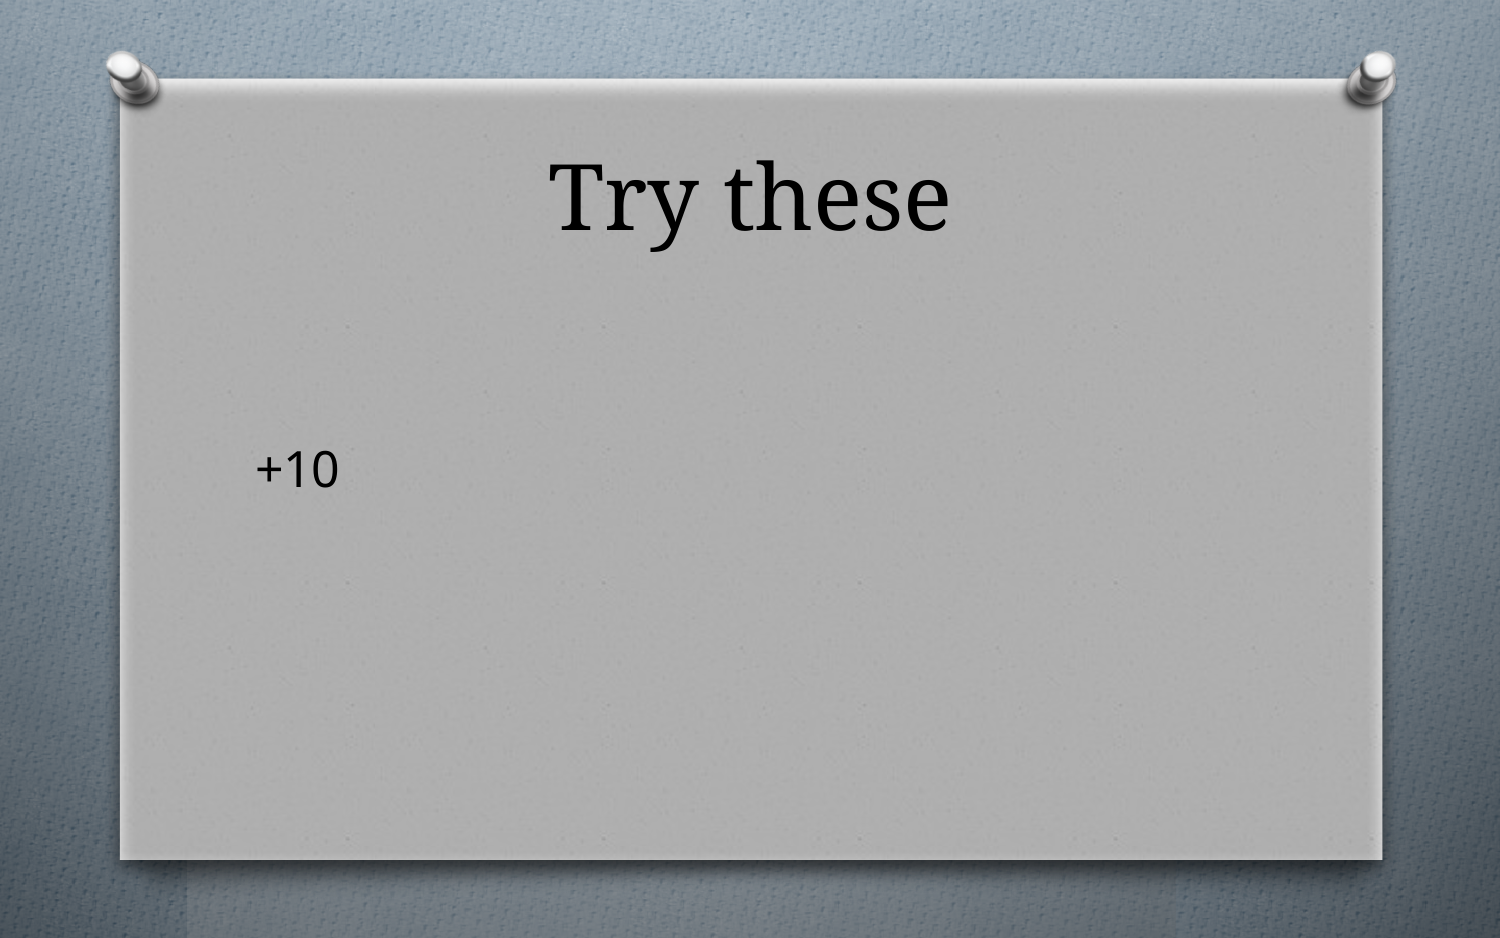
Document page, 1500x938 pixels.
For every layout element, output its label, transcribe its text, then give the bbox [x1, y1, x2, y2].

title Try these [179, 111, 1323, 277]
picture [1321, 27, 1435, 132]
picture [78, 22, 194, 130]
